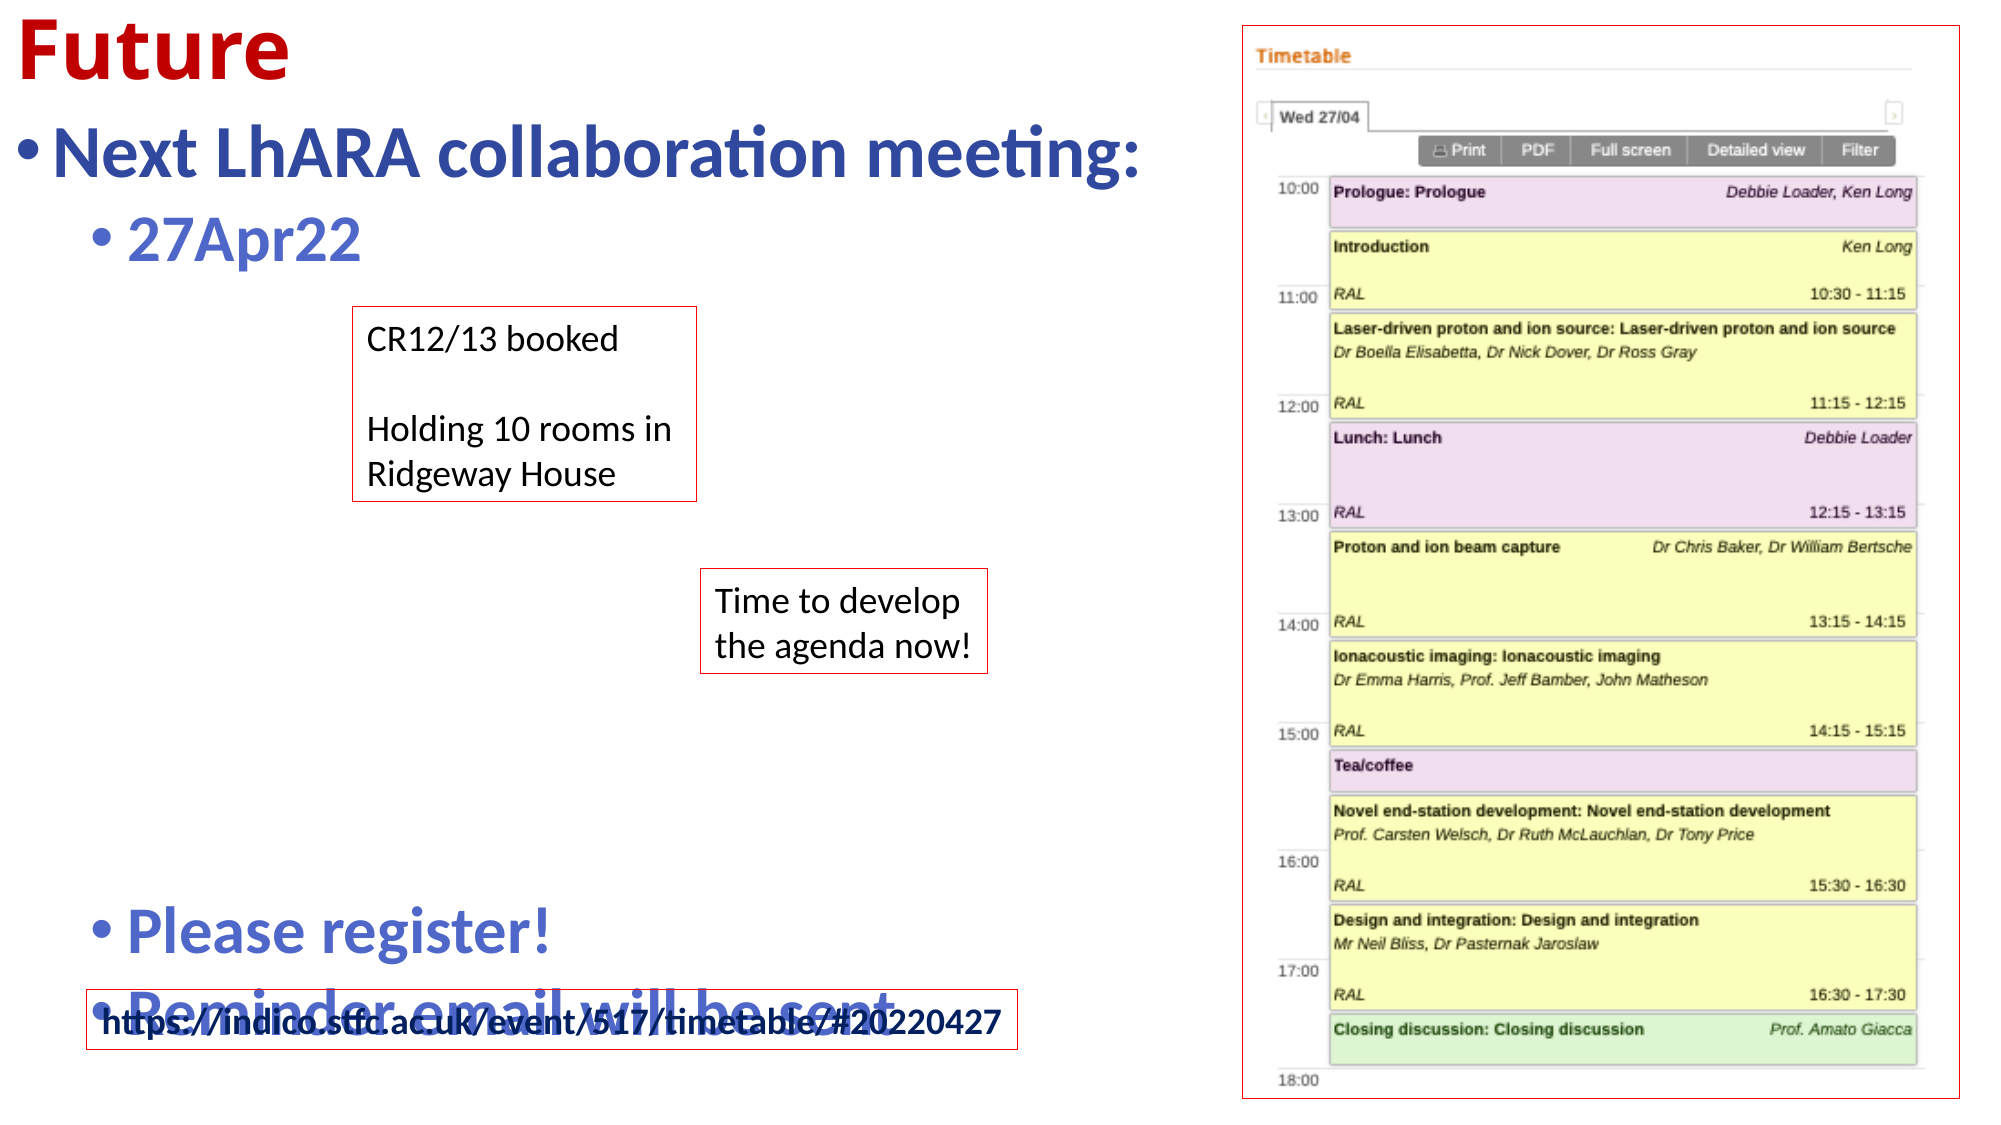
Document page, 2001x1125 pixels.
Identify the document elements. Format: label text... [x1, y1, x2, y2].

text_box https://indico.stfc.ac.uk/event/517/timetable/#20220427 [86, 989, 1018, 1050]
picture [1242, 25, 1960, 1099]
text_box CR12/13 booked Holding 10 rooms in Ridgeway House [352, 306, 697, 502]
list Next LhARA collaboration meeting: 27Apr22 Please register! Reminder email will be sent [0, 104, 2000, 1124]
text_box Time to develop the agenda now! [700, 568, 988, 674]
title Future [0, 0, 2000, 104]
